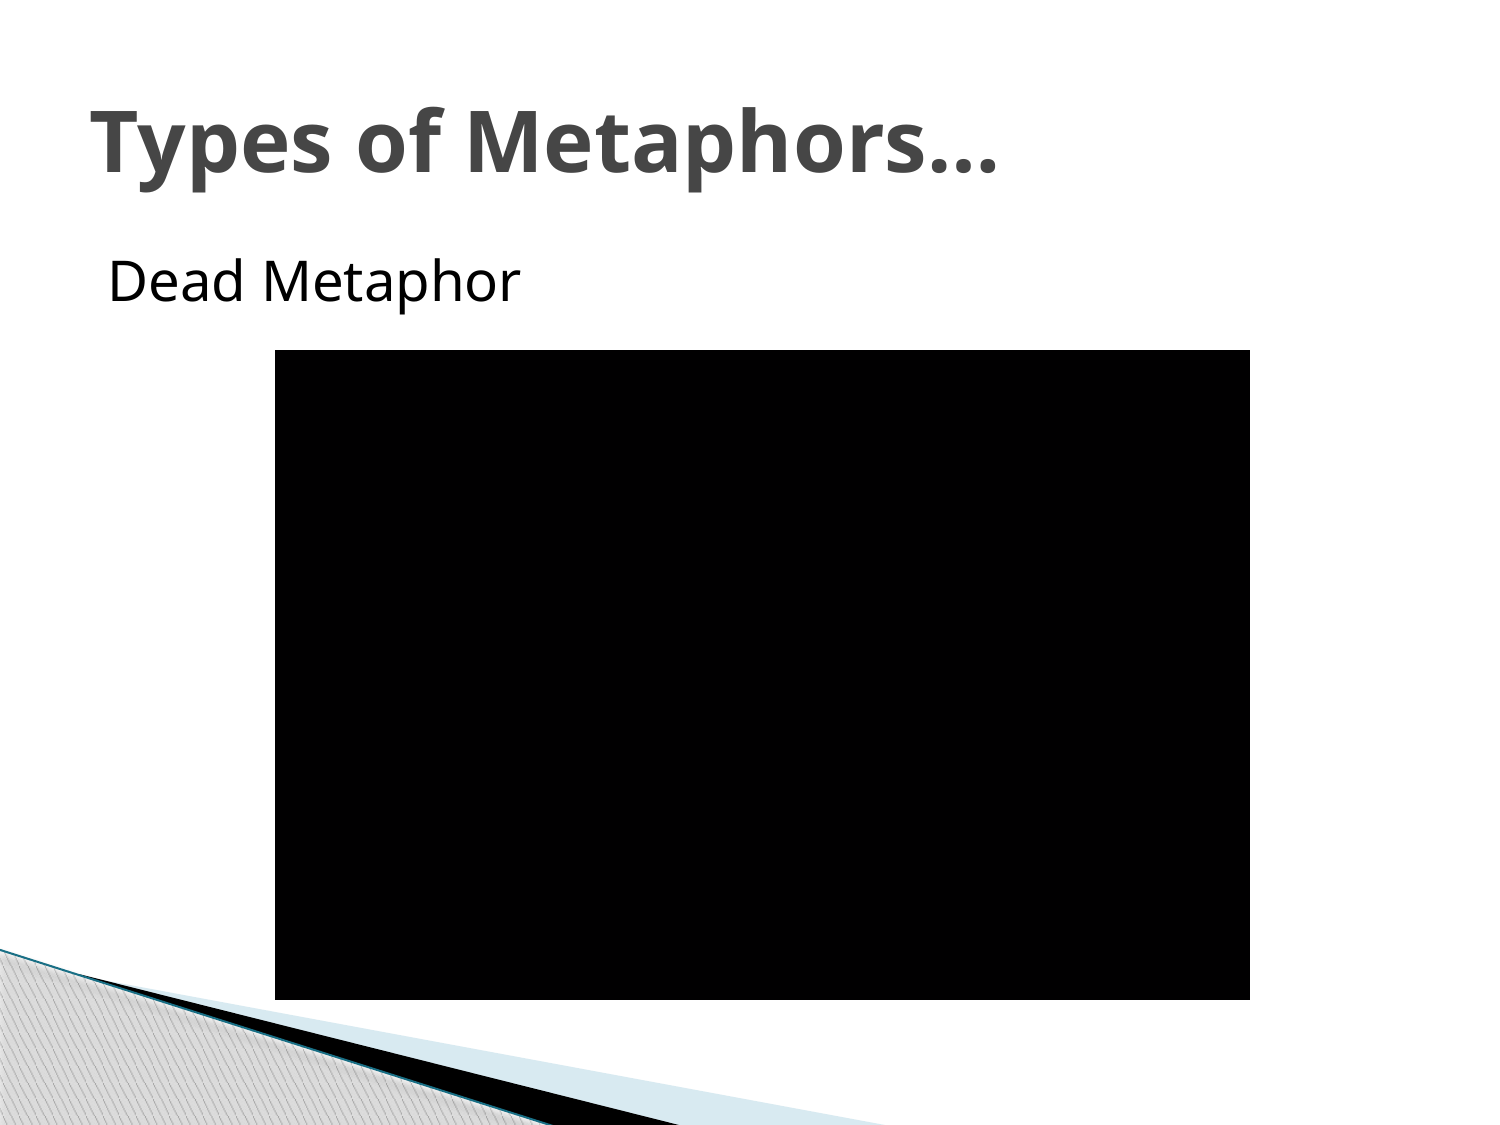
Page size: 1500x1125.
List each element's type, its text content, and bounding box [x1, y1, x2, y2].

list Dead Metaphor [75, 237, 1425, 363]
title Types of Metaphors… [75, 45, 1425, 233]
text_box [274, 349, 1251, 1001]
